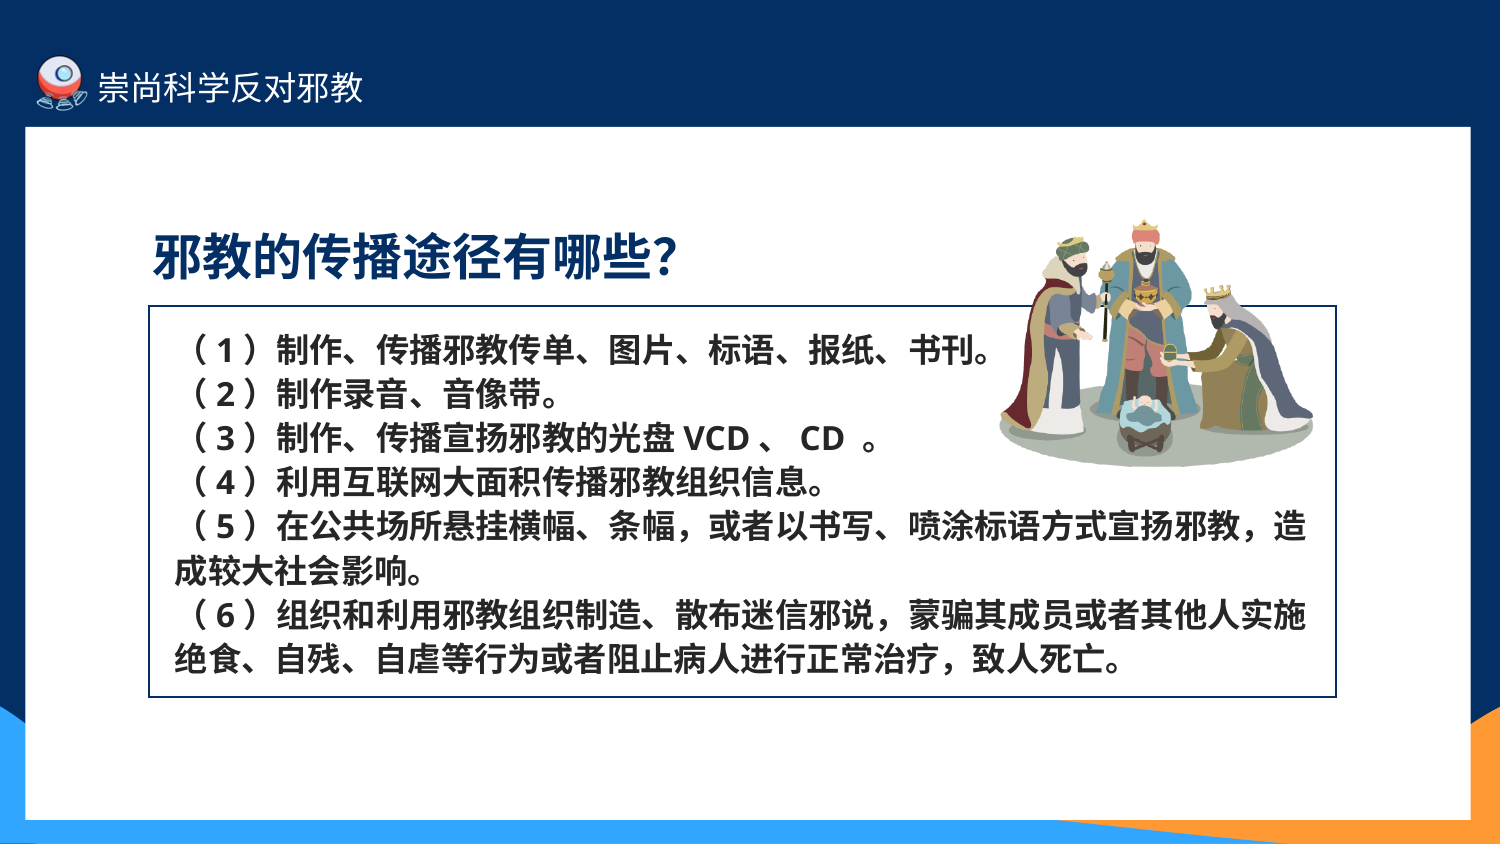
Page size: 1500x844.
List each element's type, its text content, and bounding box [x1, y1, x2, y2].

text_box 邪教的传播途径有哪些？ [137, 218, 699, 293]
picture [8, 42, 117, 119]
text_box [148, 305, 1337, 698]
picture [999, 218, 1313, 467]
